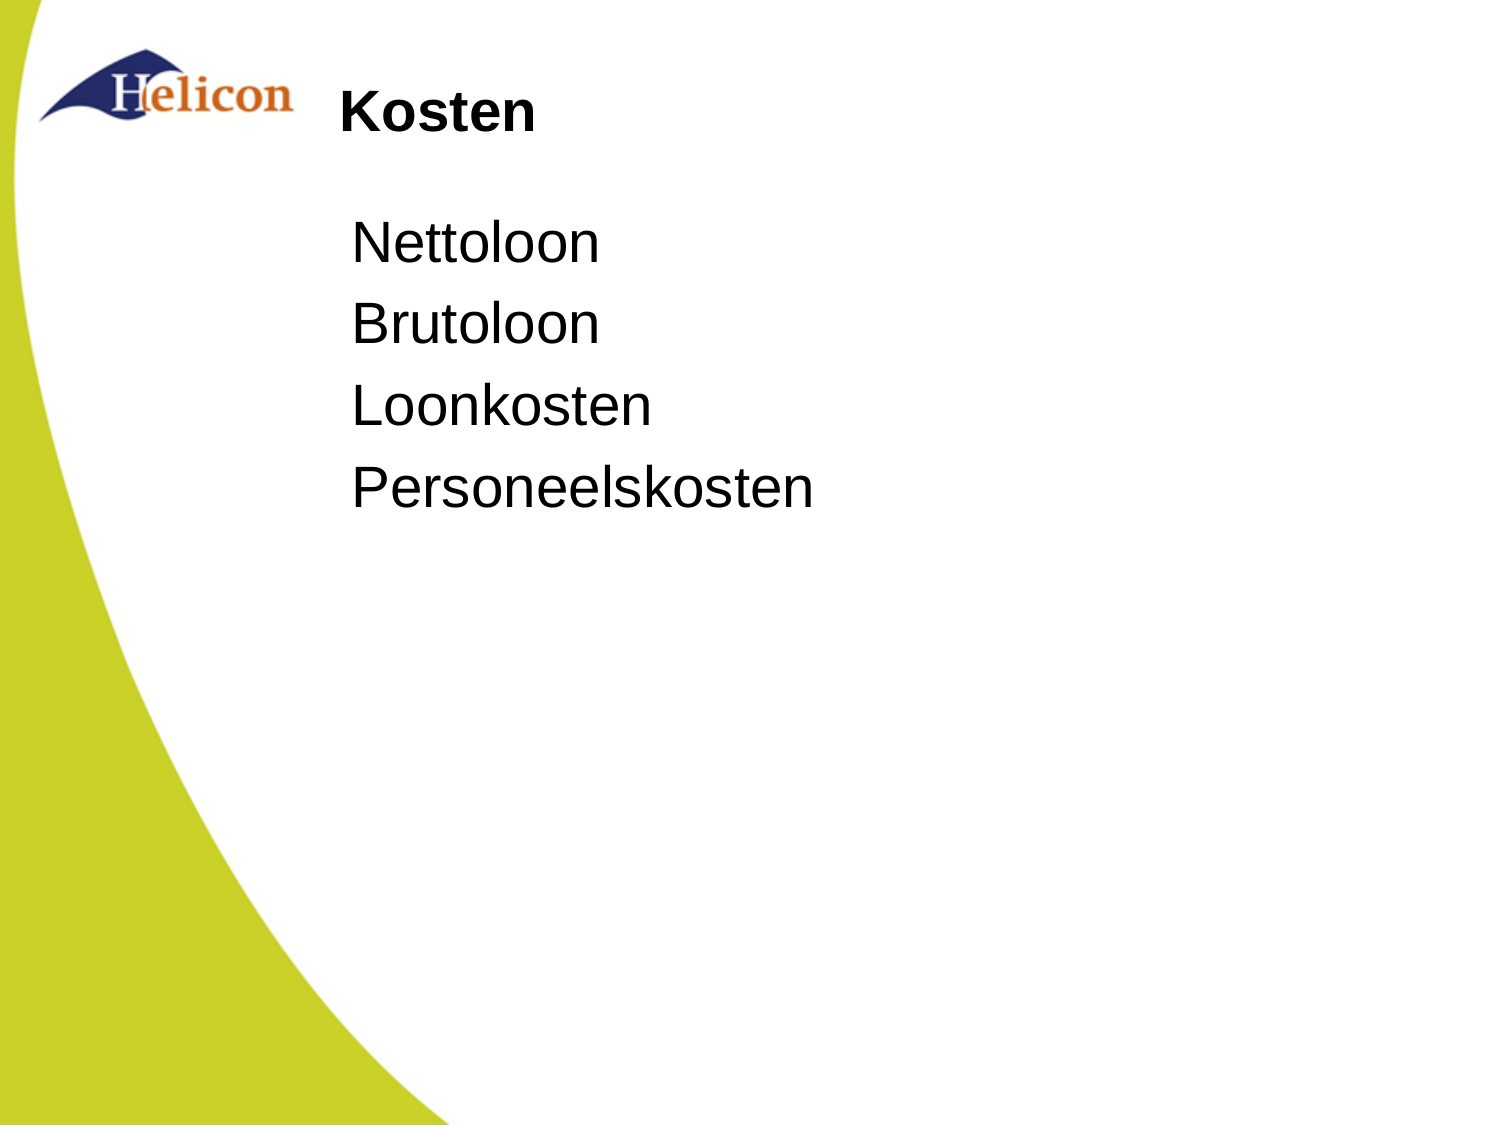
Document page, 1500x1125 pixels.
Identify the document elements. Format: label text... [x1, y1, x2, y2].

list Nettoloon Brutoloon Loonkosten Personeelskosten [336, 196, 1425, 1005]
picture [0, 0, 1500, 1125]
title Kosten [324, 54, 1415, 161]
